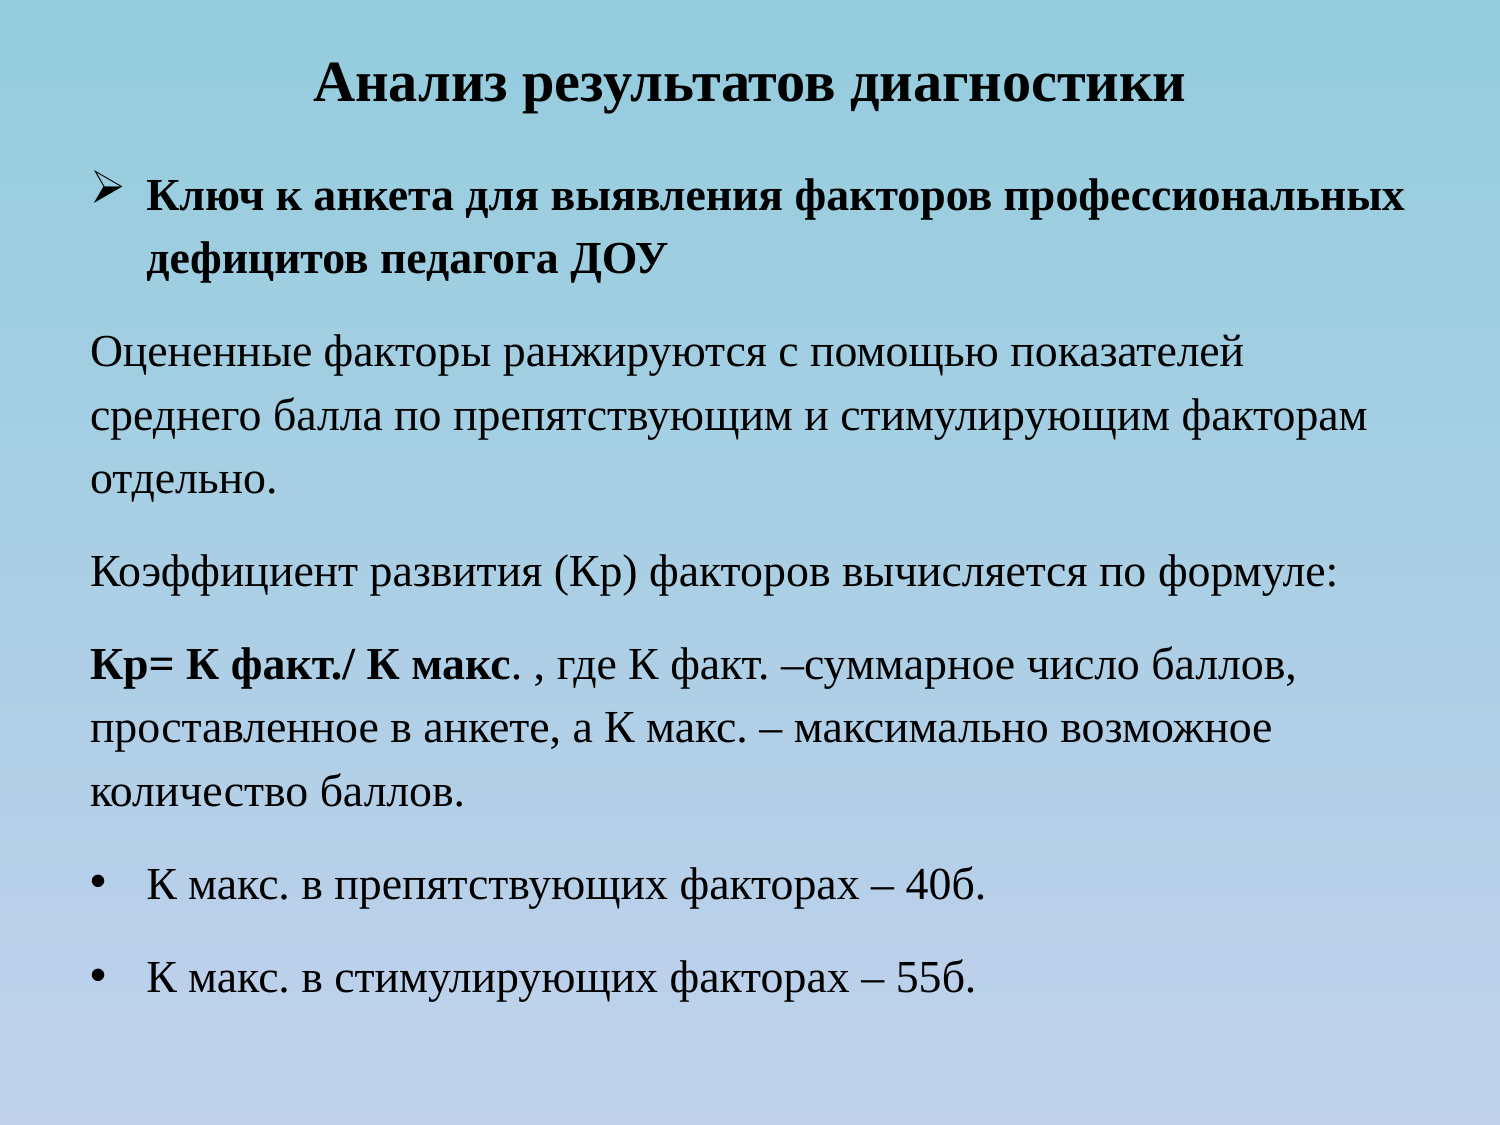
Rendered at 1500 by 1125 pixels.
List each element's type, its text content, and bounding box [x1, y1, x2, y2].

list Ключ к анкета для выявления факторов профессиональных дефицитов педагога ДОУ Оцененные факторы ранжируются с помощью показателей среднего балла по препятствующим и стимулирующим факторам отдельно. Коэффициент развития (Кр) факторов вычисляется по формуле: Кр= К факт./ К макс. , где К факт. –суммарное число баллов, проставленное в анкете, а К макс. – максимально возможное количество баллов. К макс. в препятствующих факторах – 40б. К макс. в стимулирующих факторах – 55б. [75, 149, 1425, 1083]
title Анализ результатов диагностики [75, 19, 1425, 138]
